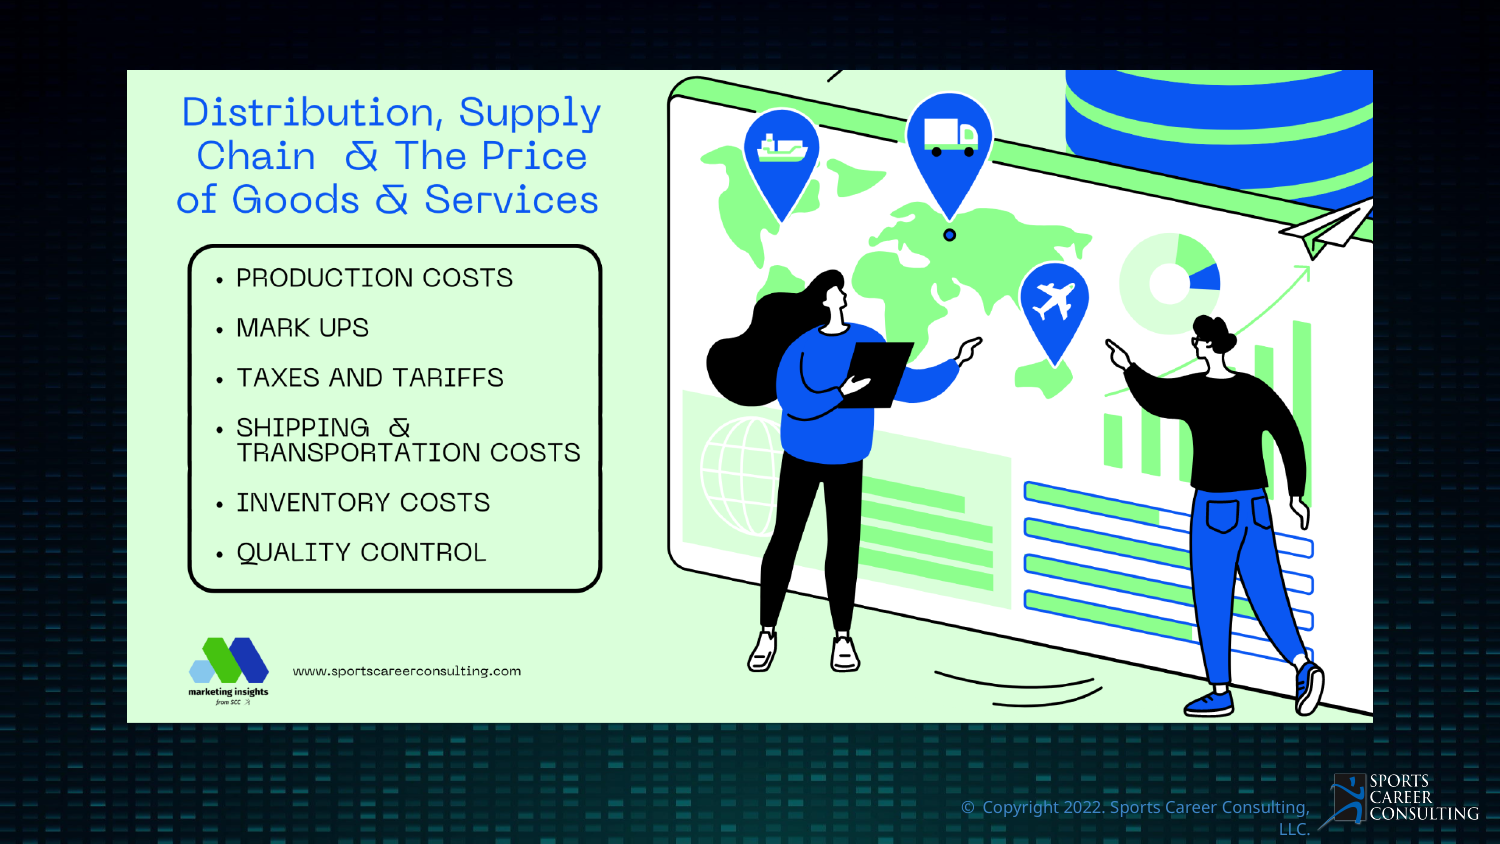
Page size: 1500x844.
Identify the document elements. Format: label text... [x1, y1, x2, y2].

text_box © Copyright 2022. Sports Career Consulting, LLC. [914, 769, 1326, 844]
picture [0, 0, 1500, 844]
